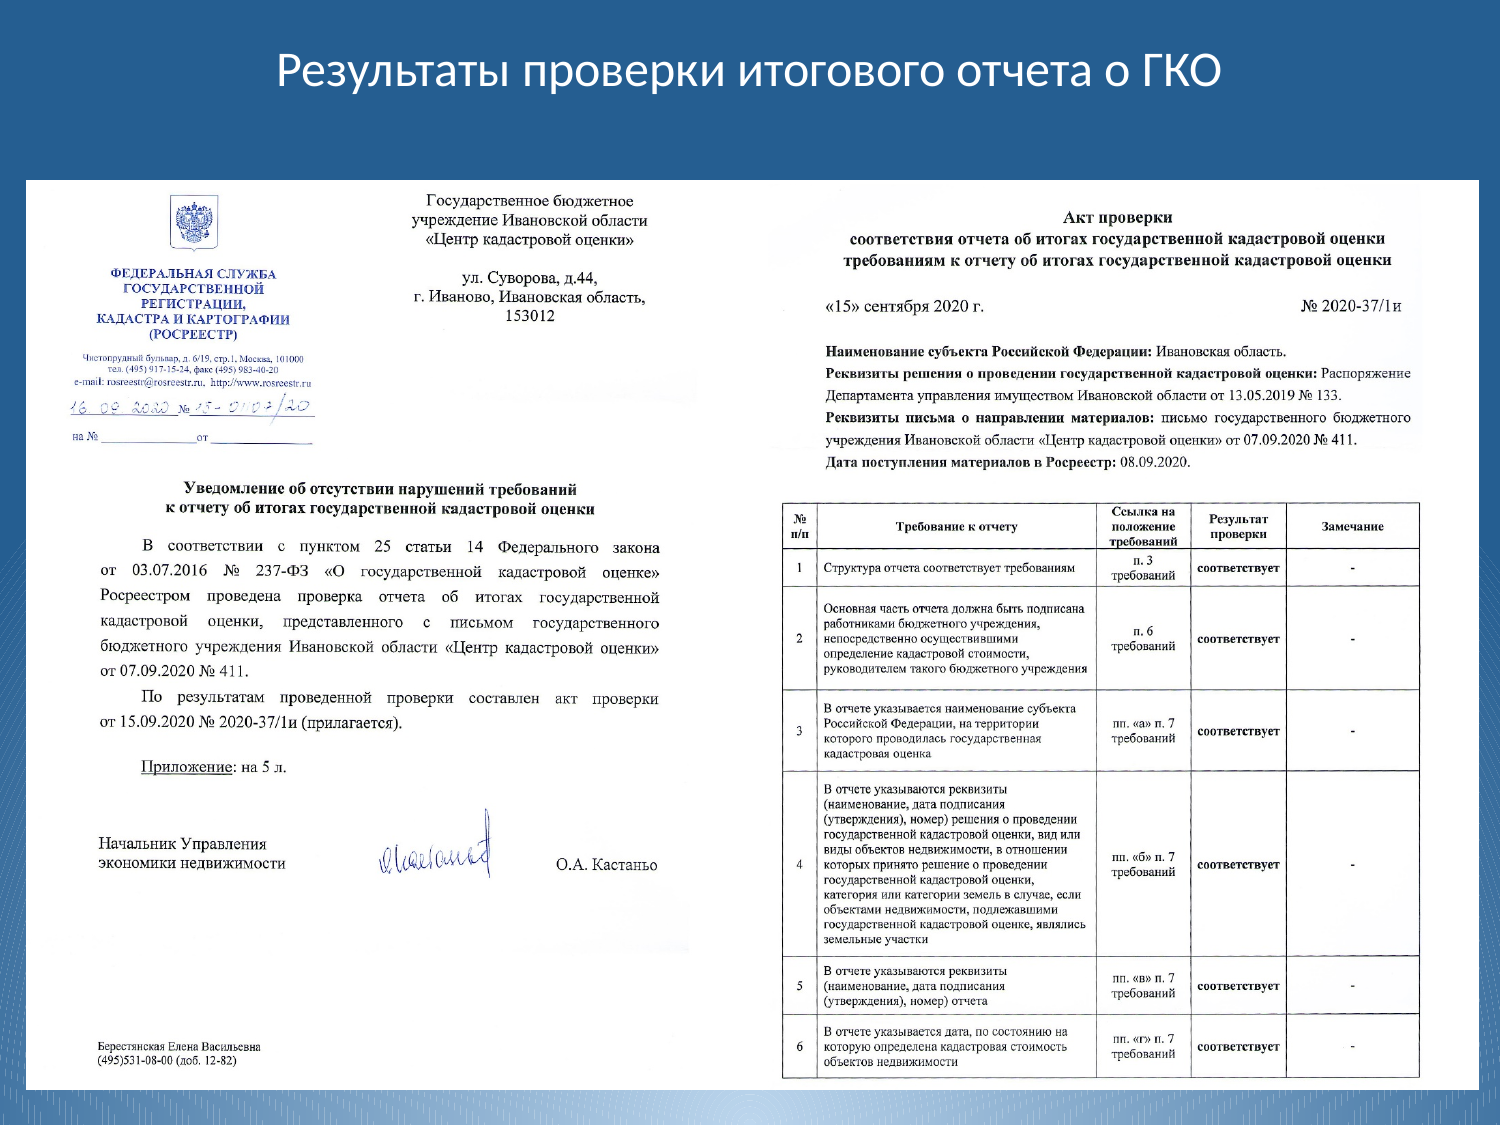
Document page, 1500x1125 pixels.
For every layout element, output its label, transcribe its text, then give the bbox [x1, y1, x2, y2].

picture [26, 180, 1479, 1090]
text_box Результаты проверки итогового отчета о ГКО [0, 28, 1500, 104]
